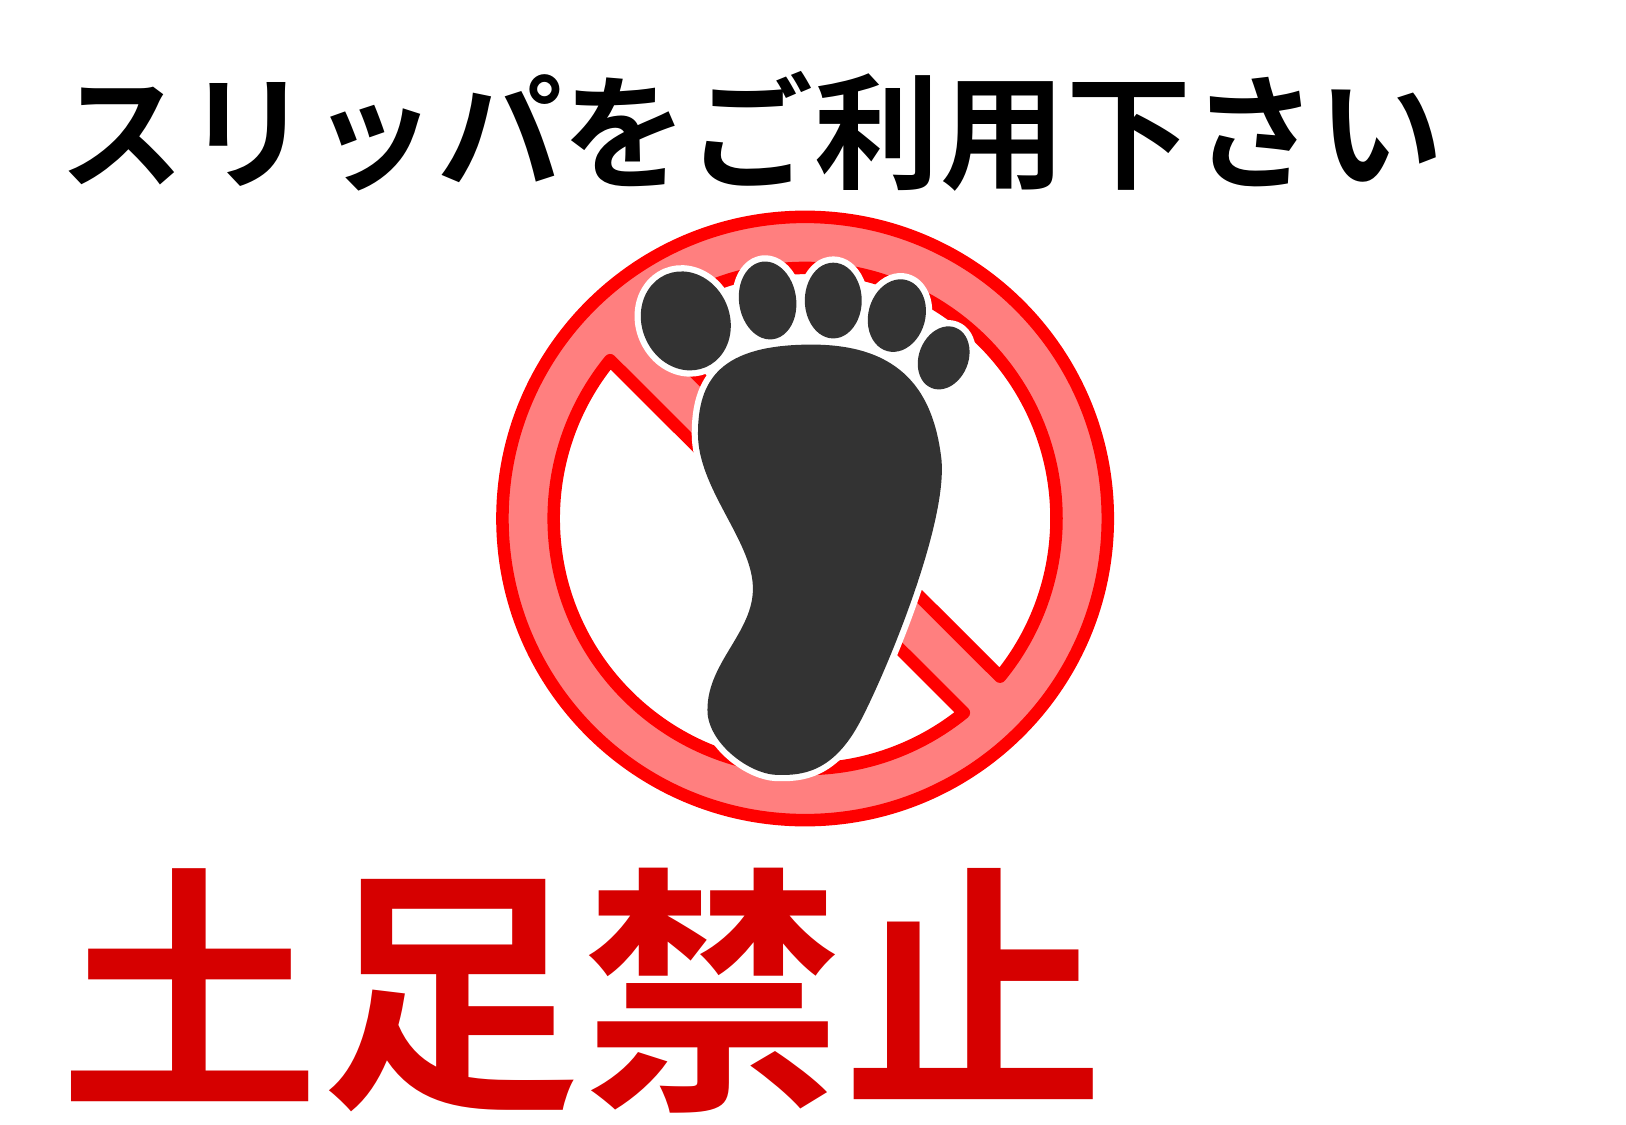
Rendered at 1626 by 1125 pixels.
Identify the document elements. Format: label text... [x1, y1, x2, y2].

text_box 土足禁止 [44, 822, 1588, 1125]
text_box スリッパをご利用下さい [44, 47, 1588, 213]
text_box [502, 216, 1109, 821]
